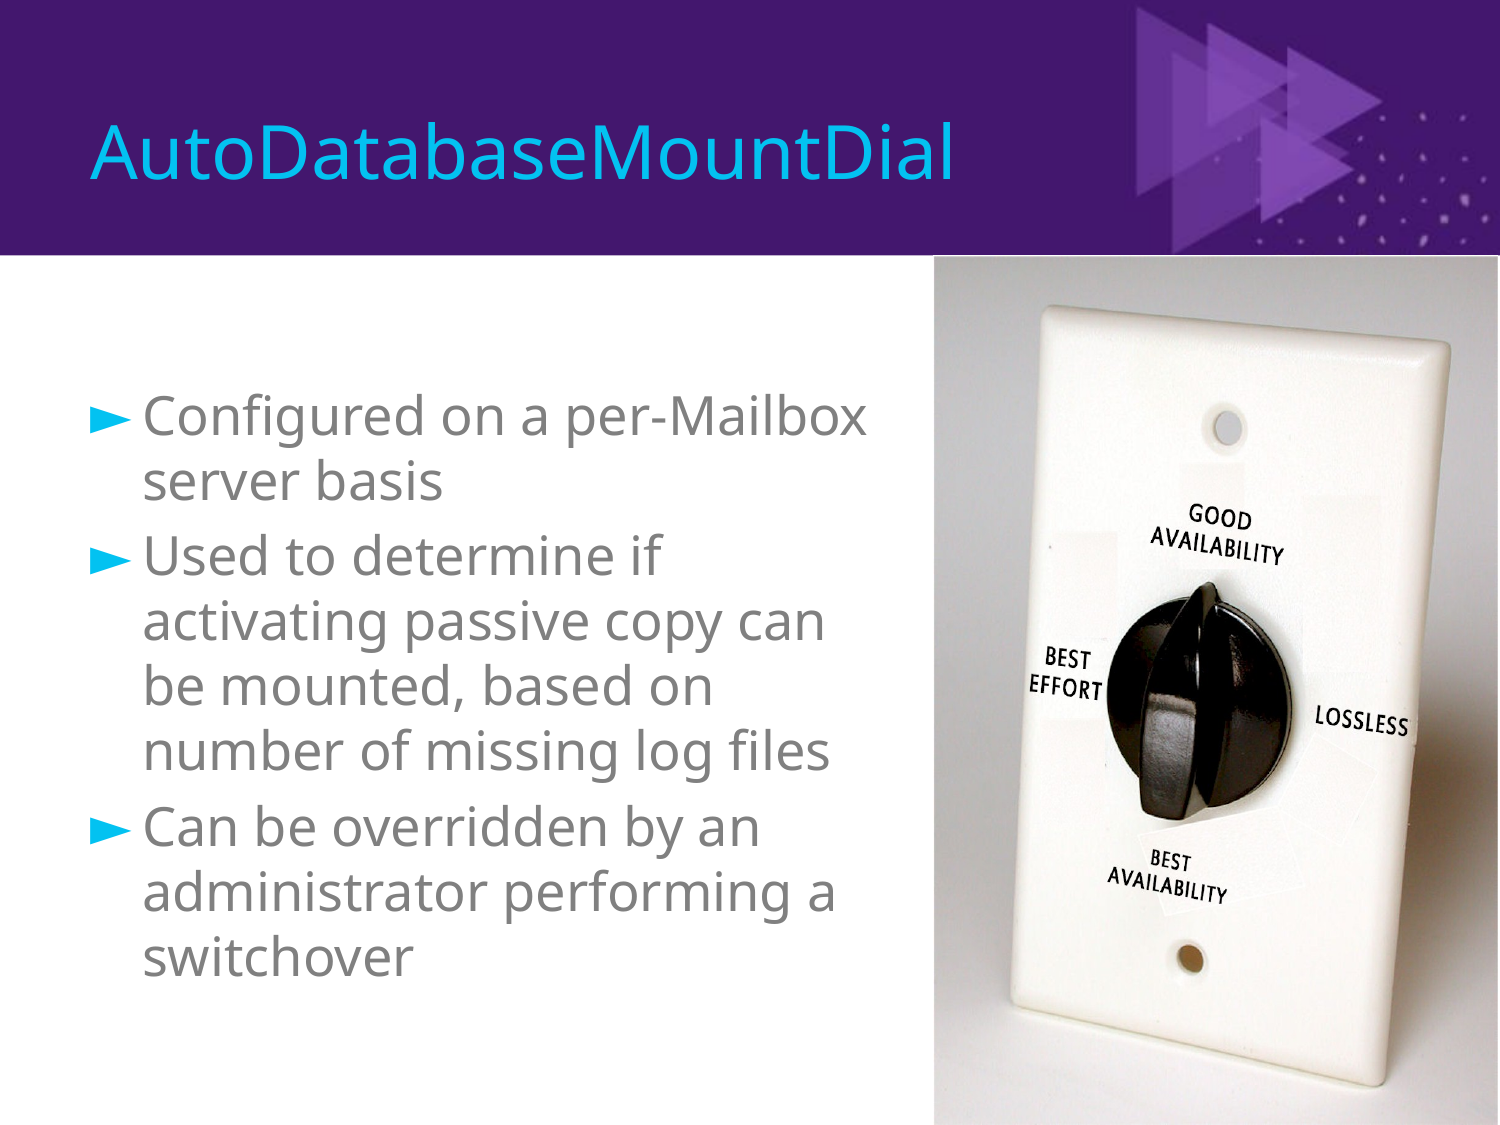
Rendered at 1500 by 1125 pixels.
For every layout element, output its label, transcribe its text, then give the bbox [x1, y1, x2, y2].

title AutoDatabaseMountDial [75, 56, 1425, 244]
picture [0, 0, 1500, 1125]
list Configured on a per-Mailbox server basis Used to determine if activating passive copy can be mounted, based on number of missing log files Can be overridden by an administrator performing a switchover [75, 373, 892, 1005]
